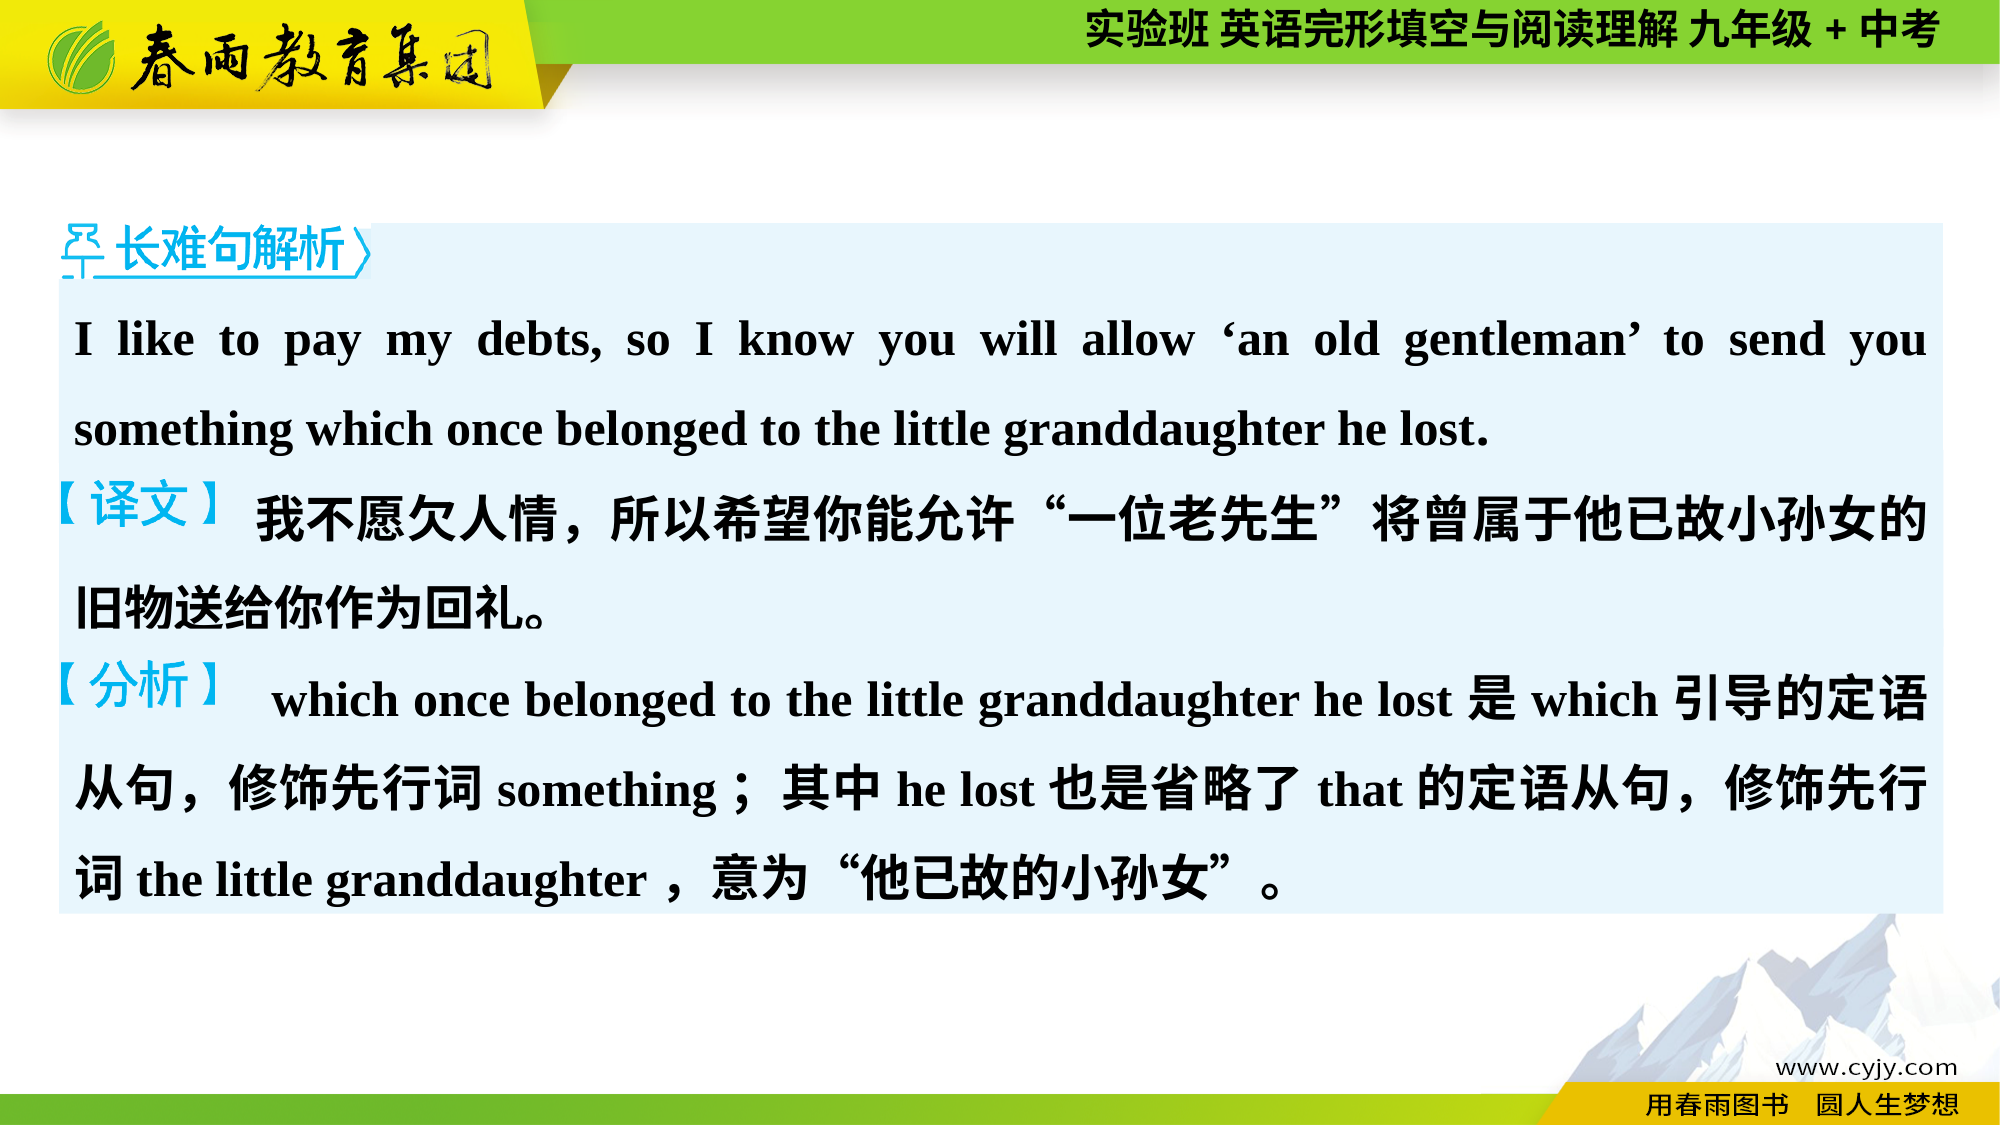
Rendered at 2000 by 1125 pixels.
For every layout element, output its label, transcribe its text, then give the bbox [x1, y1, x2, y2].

text_box I like to pay my debts, so I know you will allow ‘an old gentleman’ to send you something which once belonged to the little granddaughter he lost. [58, 223, 1943, 463]
picture [0, 0, 2000, 1125]
text_box which once belonged to the little granddaughter he lost是which引导的定语从句，修饰先行词something；其中he lost也是省略了that的定语从句，修饰先行词the little granddaughter，意为“他已故的小孙女”。 [59, 628, 1944, 914]
list 我不愿欠人情，所以希望你能允许“一位老先生”将曾属于他已故小孙女的旧物送给你作为回礼。 [59, 449, 1944, 628]
